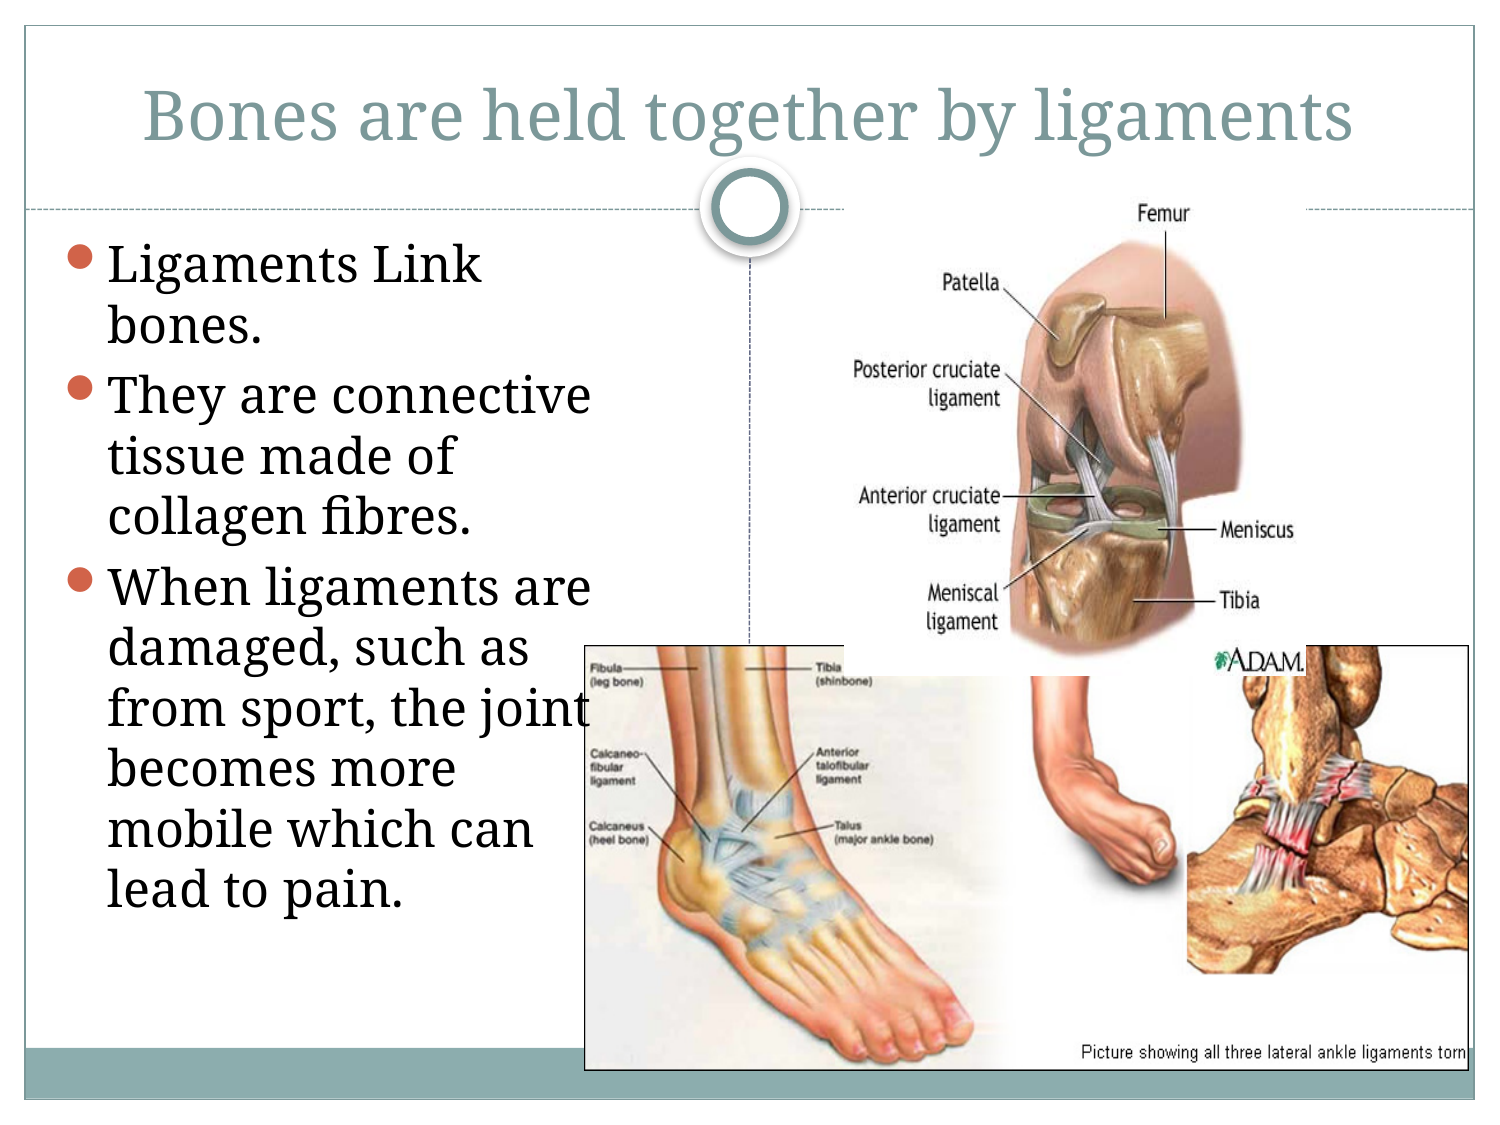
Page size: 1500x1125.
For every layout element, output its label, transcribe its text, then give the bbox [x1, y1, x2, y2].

list Ligaments Link bones. They are connective tissue made of collagen fibres. When ligaments are damaged, such as from sport, the joint becomes more mobile which can lead to pain. [49, 224, 609, 993]
title Bones are held together by ligaments [49, 37, 1450, 162]
picture [584, 644, 1469, 1071]
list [844, 195, 1306, 676]
